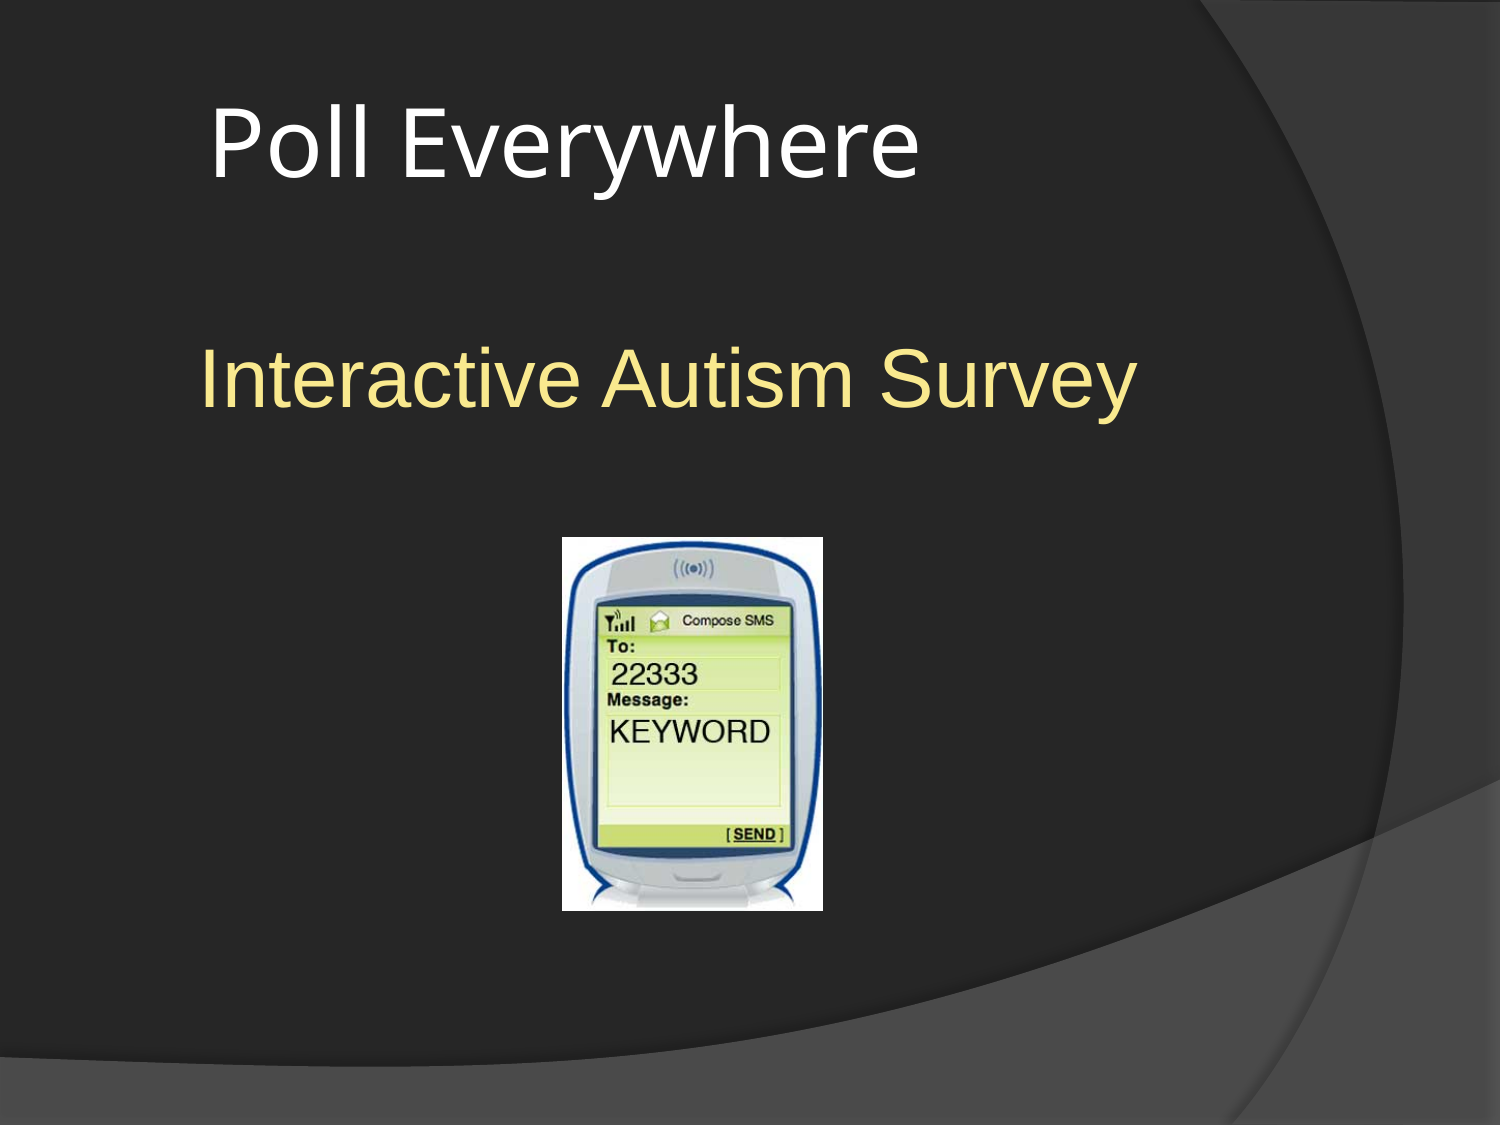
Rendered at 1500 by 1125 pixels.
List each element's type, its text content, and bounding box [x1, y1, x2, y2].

list Interactive Autism Survey [50, 224, 1288, 968]
title Poll Everywhere [125, 45, 1300, 233]
picture [562, 537, 823, 911]
